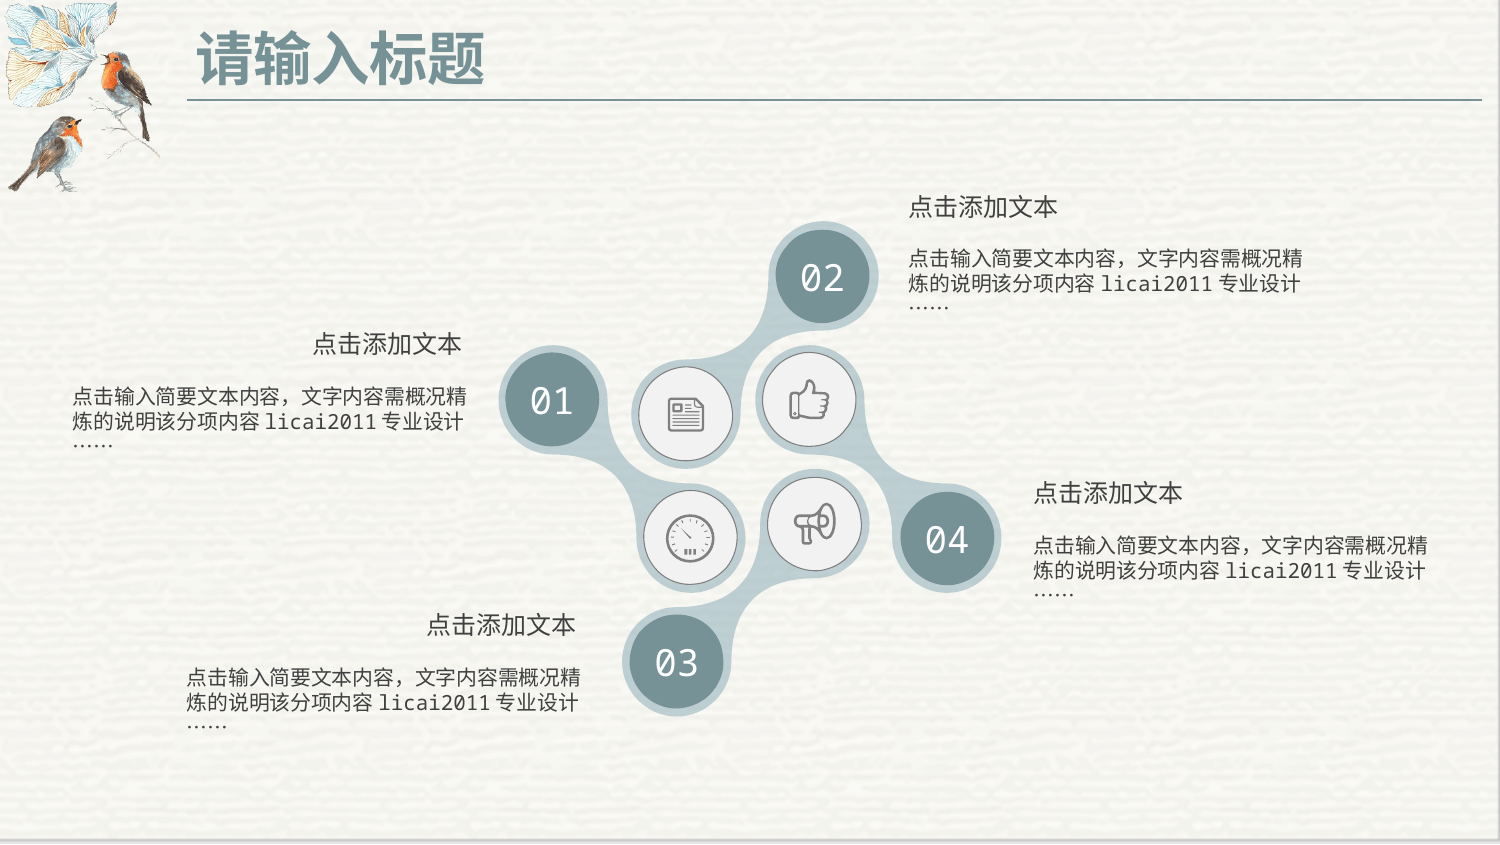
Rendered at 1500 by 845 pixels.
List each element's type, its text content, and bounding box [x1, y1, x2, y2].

text_box 03 [627, 612, 726, 711]
text_box [765, 475, 864, 573]
text_box 点击添加文本 [907, 208, 1150, 228]
text_box [760, 350, 859, 449]
text_box 点击输入简要文本内容，文字内容需概况精炼的说明该分项内容licai2011专业设计…… [186, 664, 586, 740]
text_box 点击添加文本 [336, 602, 579, 647]
text_box [636, 364, 735, 463]
text_box 点击输入简要文本内容，文字内容需概况精炼的说明该分项内容licai2011专业设计…… [72, 383, 473, 459]
text_box 点击添加文本 [1031, 471, 1274, 515]
text_box 点击添加文本 [222, 322, 465, 366]
text_box 02 [773, 227, 872, 326]
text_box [667, 397, 705, 432]
text_box [641, 488, 740, 587]
text_box [631, 221, 879, 469]
text_box [622, 468, 870, 717]
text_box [0, 0, 1483, 201]
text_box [789, 378, 830, 420]
picture [0, 0, 1500, 844]
text_box [793, 502, 836, 545]
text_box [665, 514, 715, 563]
text_box 04 [898, 489, 997, 588]
text_box [498, 345, 746, 593]
text_box 点击输入简要文本内容，文字内容需概况精炼的说明该分项内容licai2011专业设计…… [1033, 532, 1433, 608]
text_box 01 [503, 350, 602, 449]
text_box [755, 345, 1002, 593]
text_box 点击输入简要文本内容，文字内容需概况精炼的说明该分项内容licai2011专业设计…… [909, 245, 1309, 321]
